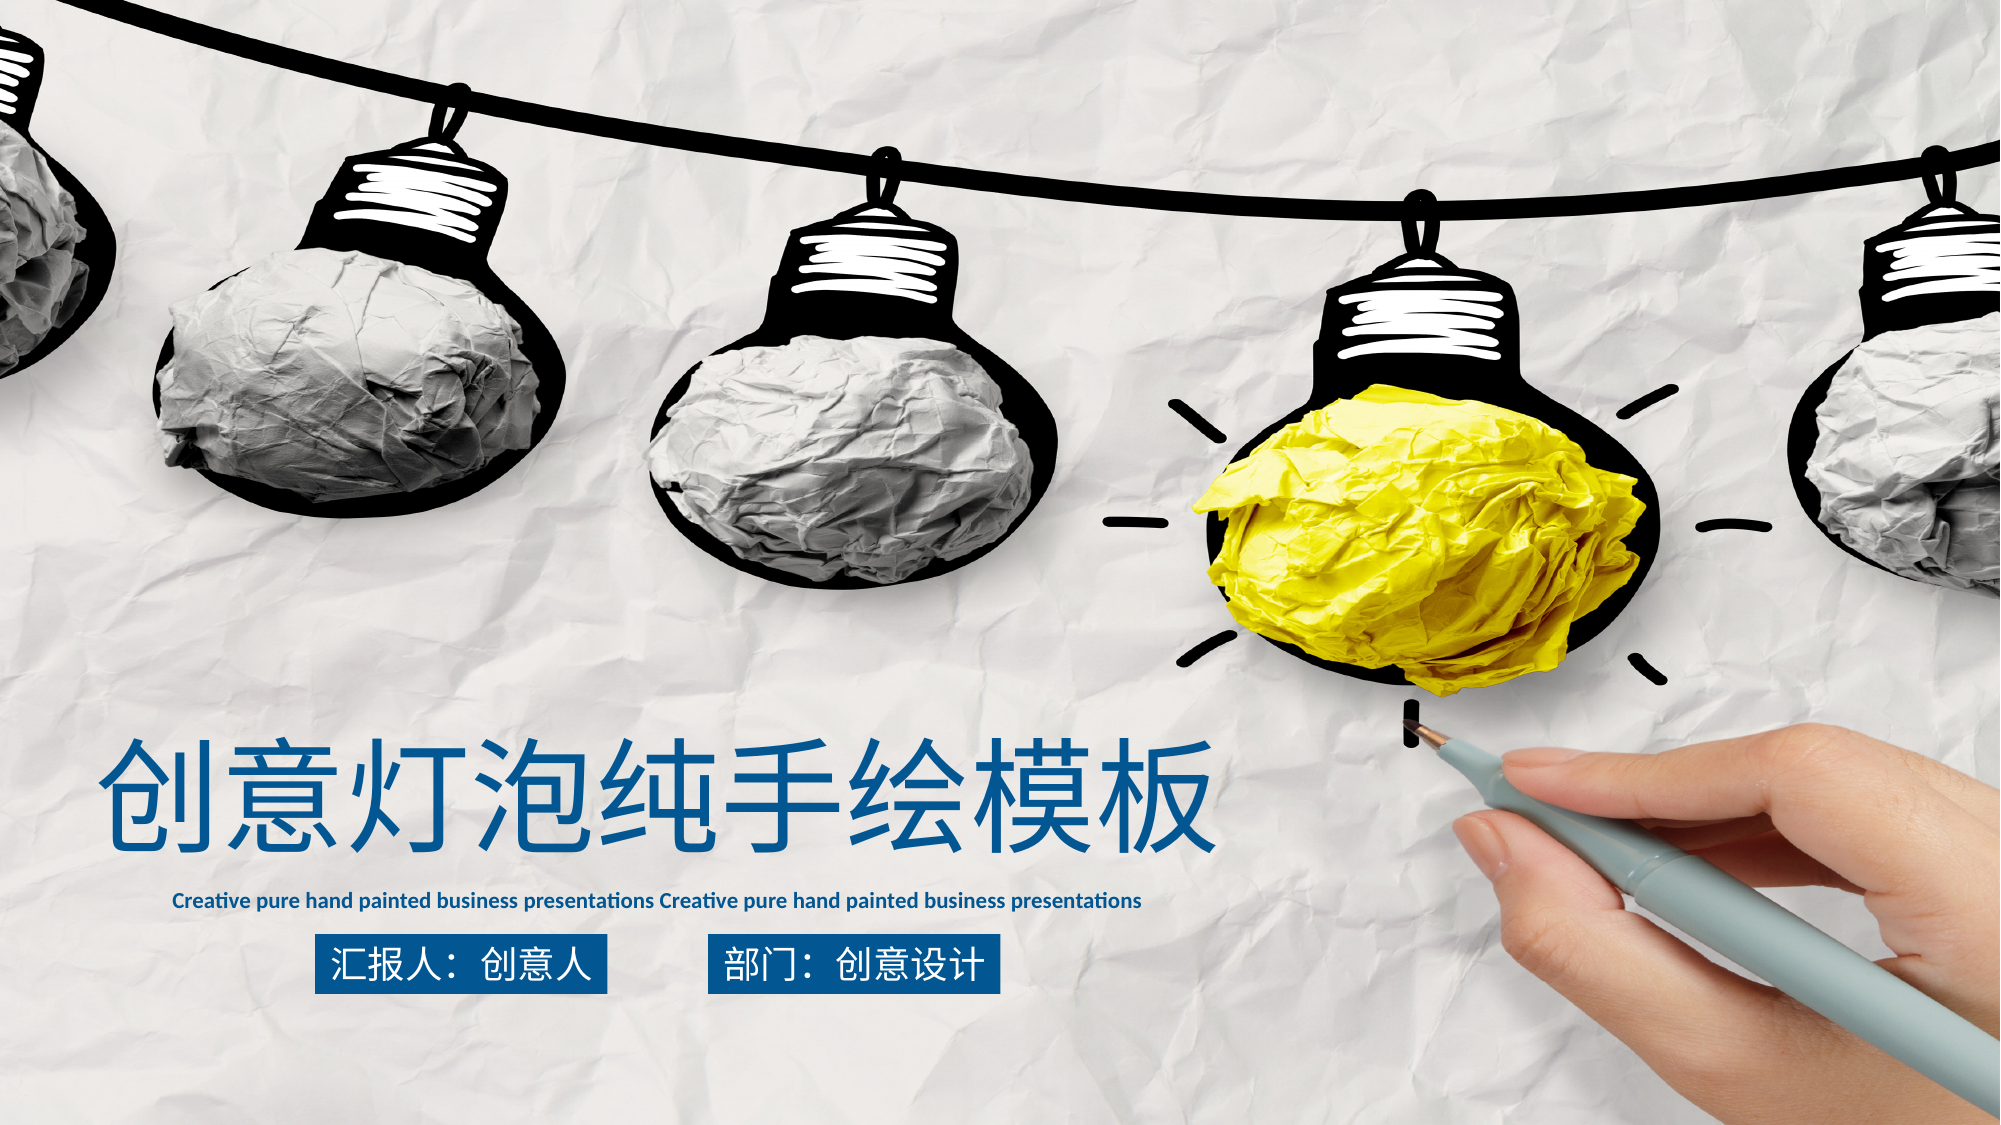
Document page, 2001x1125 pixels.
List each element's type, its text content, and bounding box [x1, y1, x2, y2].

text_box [313, 934, 1003, 995]
picture [0, 0, 2001, 1125]
text_box 创意灯泡纯手绘模板 [80, 711, 1236, 877]
text_box Creative pure hand painted business presentations Creative pure hand painted business presentations [157, 878, 1158, 948]
